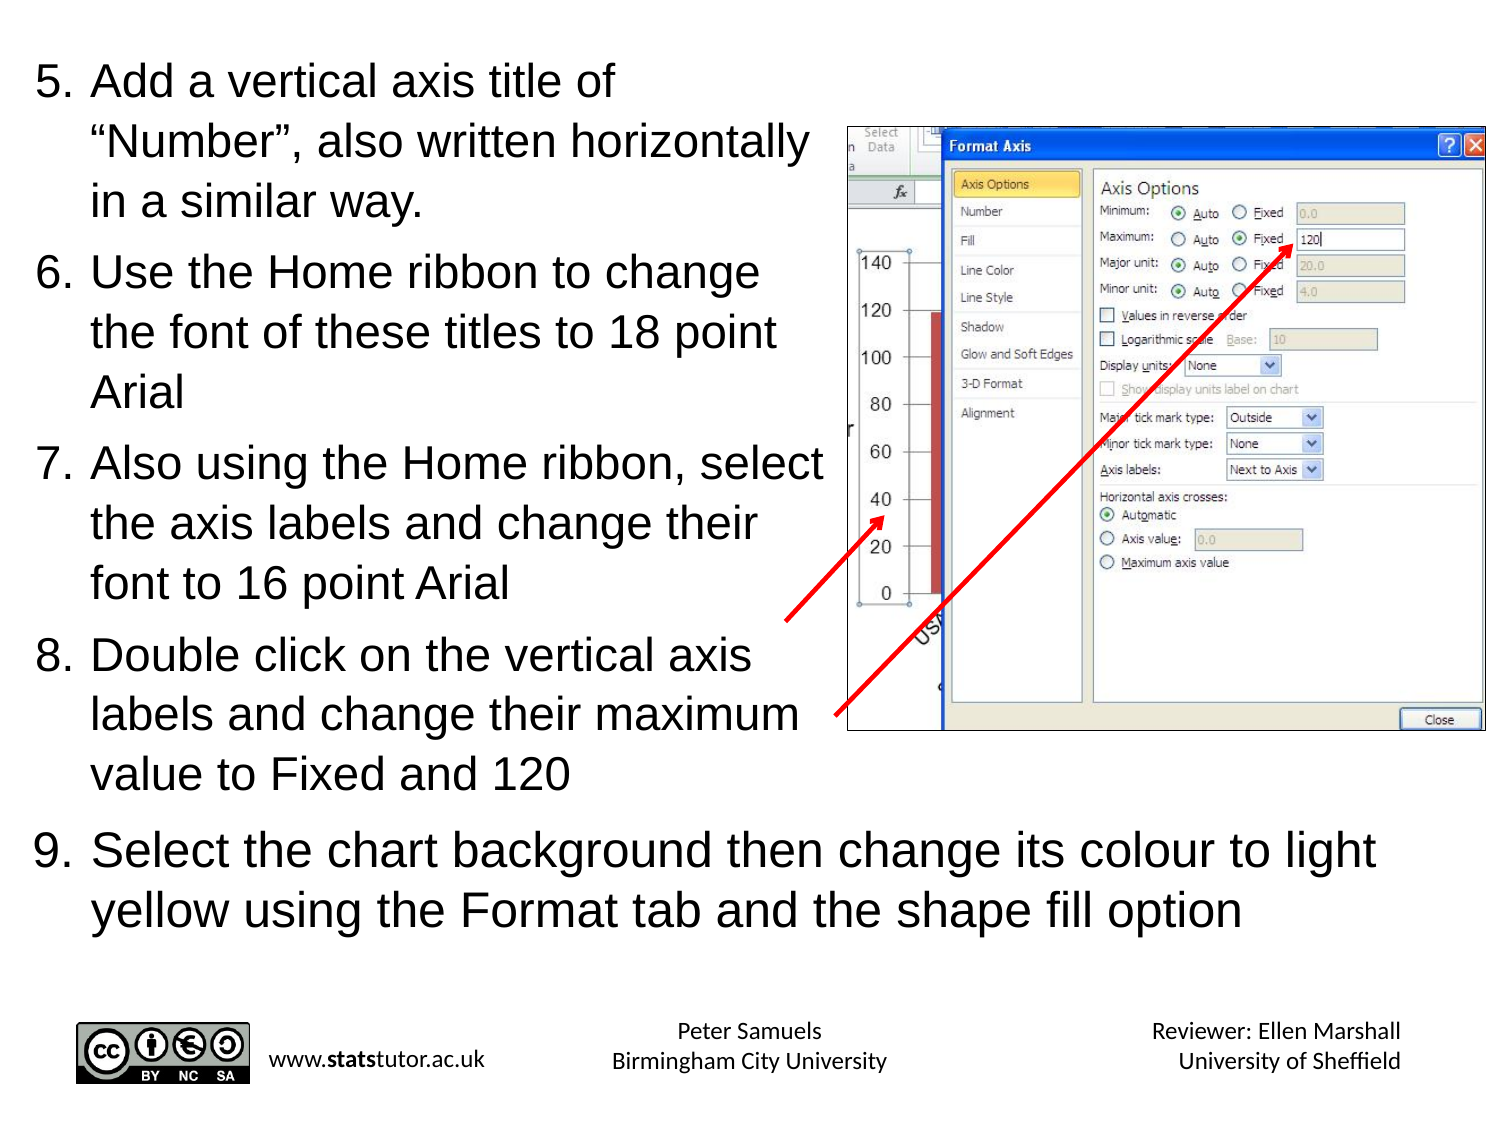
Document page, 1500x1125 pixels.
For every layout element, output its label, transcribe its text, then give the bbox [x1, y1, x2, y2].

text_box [785, 514, 885, 622]
text_box www.statstutor.ac.uk [254, 1035, 550, 1080]
picture [76, 1022, 251, 1084]
list Add a vertical axis title of “Number”, also written horizontally in a similar way. Use the Home ribbon to change the font of these titles to 18 point Arial Also using the Home ribbon, select the axis labels and change their font to 16 point Arial Double click on the vertical axis labels and change their maximum value to Fixed and 120 [19, 39, 847, 810]
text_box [834, 243, 1294, 717]
picture [848, 126, 1485, 730]
text_box Reviewer: Ellen Marshall University of Sheffield [1038, 1007, 1417, 1083]
text_box Select the chart background then change its colour to light yellow using the Format tab and the shape fill option [17, 810, 1459, 946]
text_box Peter Samuels Birmingham City University [549, 1007, 951, 1083]
